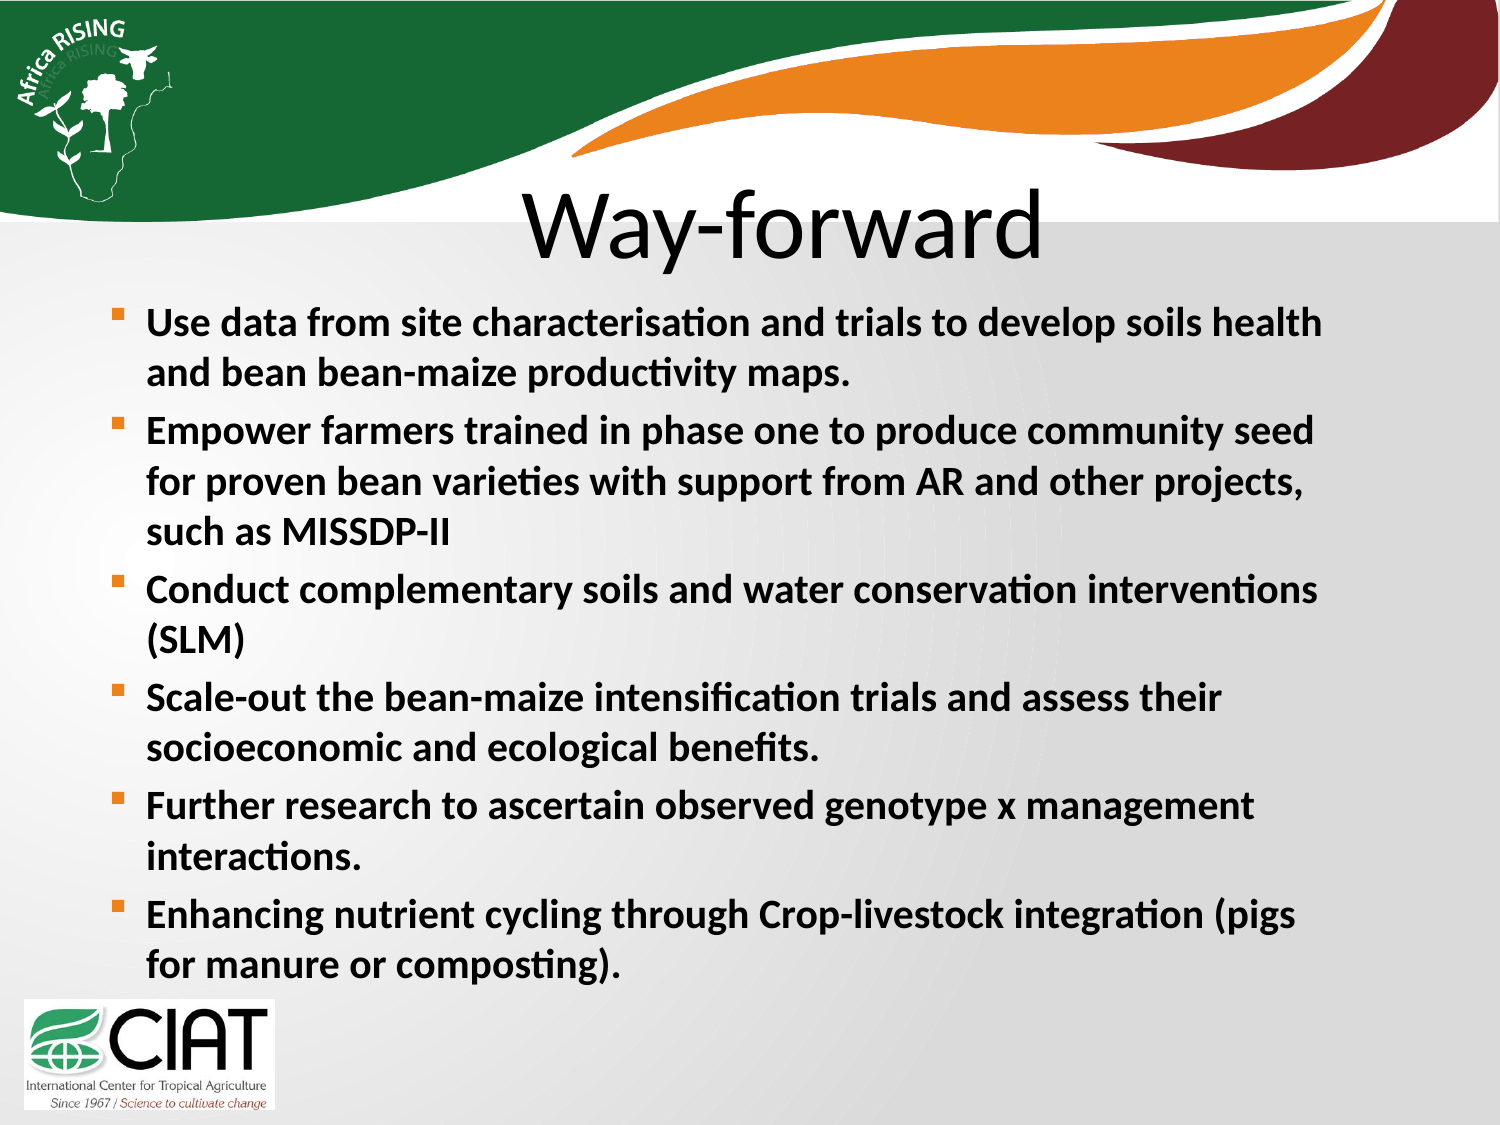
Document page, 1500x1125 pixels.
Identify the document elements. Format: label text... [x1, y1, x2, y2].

list Use data from site characterisation and trials to develop soils health and bean bean-maize productivity maps. Empower farmers trained in phase one to produce community seed for proven bean varieties with support from AR and other projects, such as MISSDP-II Conduct complementary soils and water conservation interventions (SLM) Scale-out the bean-maize intensification trials and assess their socioeconomic and ecological benefits. Further research to ascertain observed genotype x management interactions. Enhancing nutrient cycling through Crop-livestock integration (pigs for manure or composting). [75, 287, 1350, 1025]
picture [0, 0, 1499, 222]
list Way-forward [487, 151, 1313, 339]
picture [24, 999, 276, 1111]
